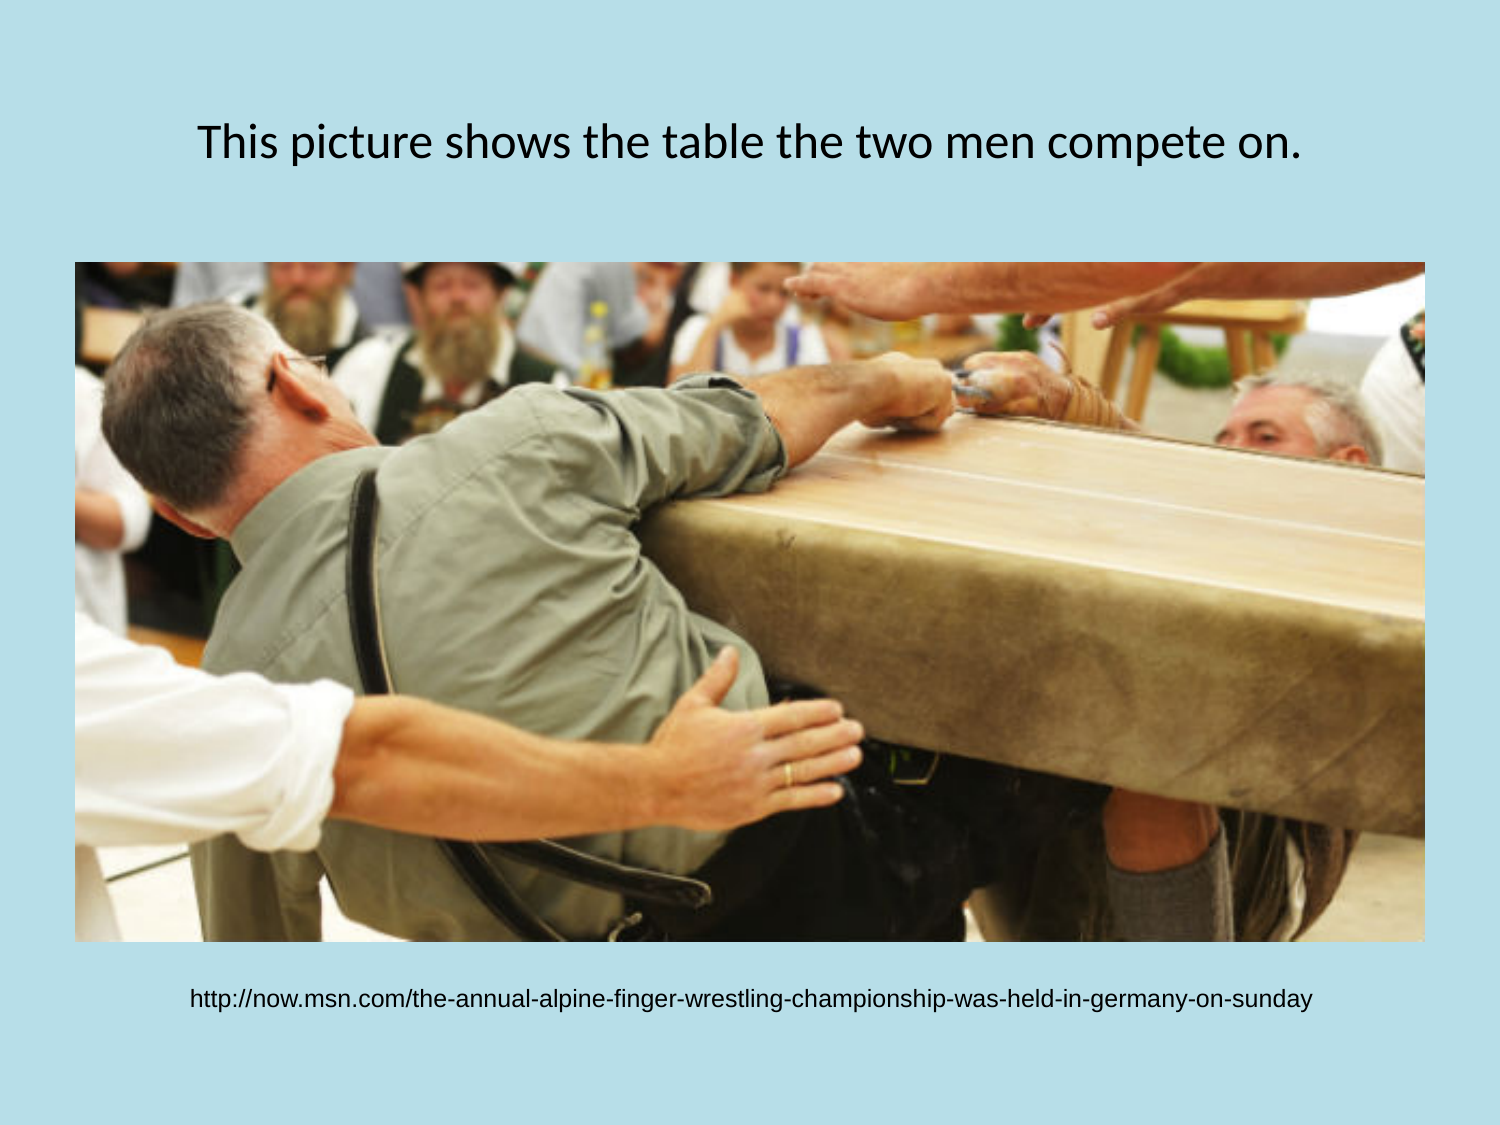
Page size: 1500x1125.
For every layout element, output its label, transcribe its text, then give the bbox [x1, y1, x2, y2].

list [74, 262, 1426, 942]
text_box http://now.msn.com/the-annual-alpine-finger-wrestling-championship-was-held-in-germany-on-sunday [174, 975, 1338, 1020]
title This picture shows the table the two men compete on. [74, 44, 1426, 233]
